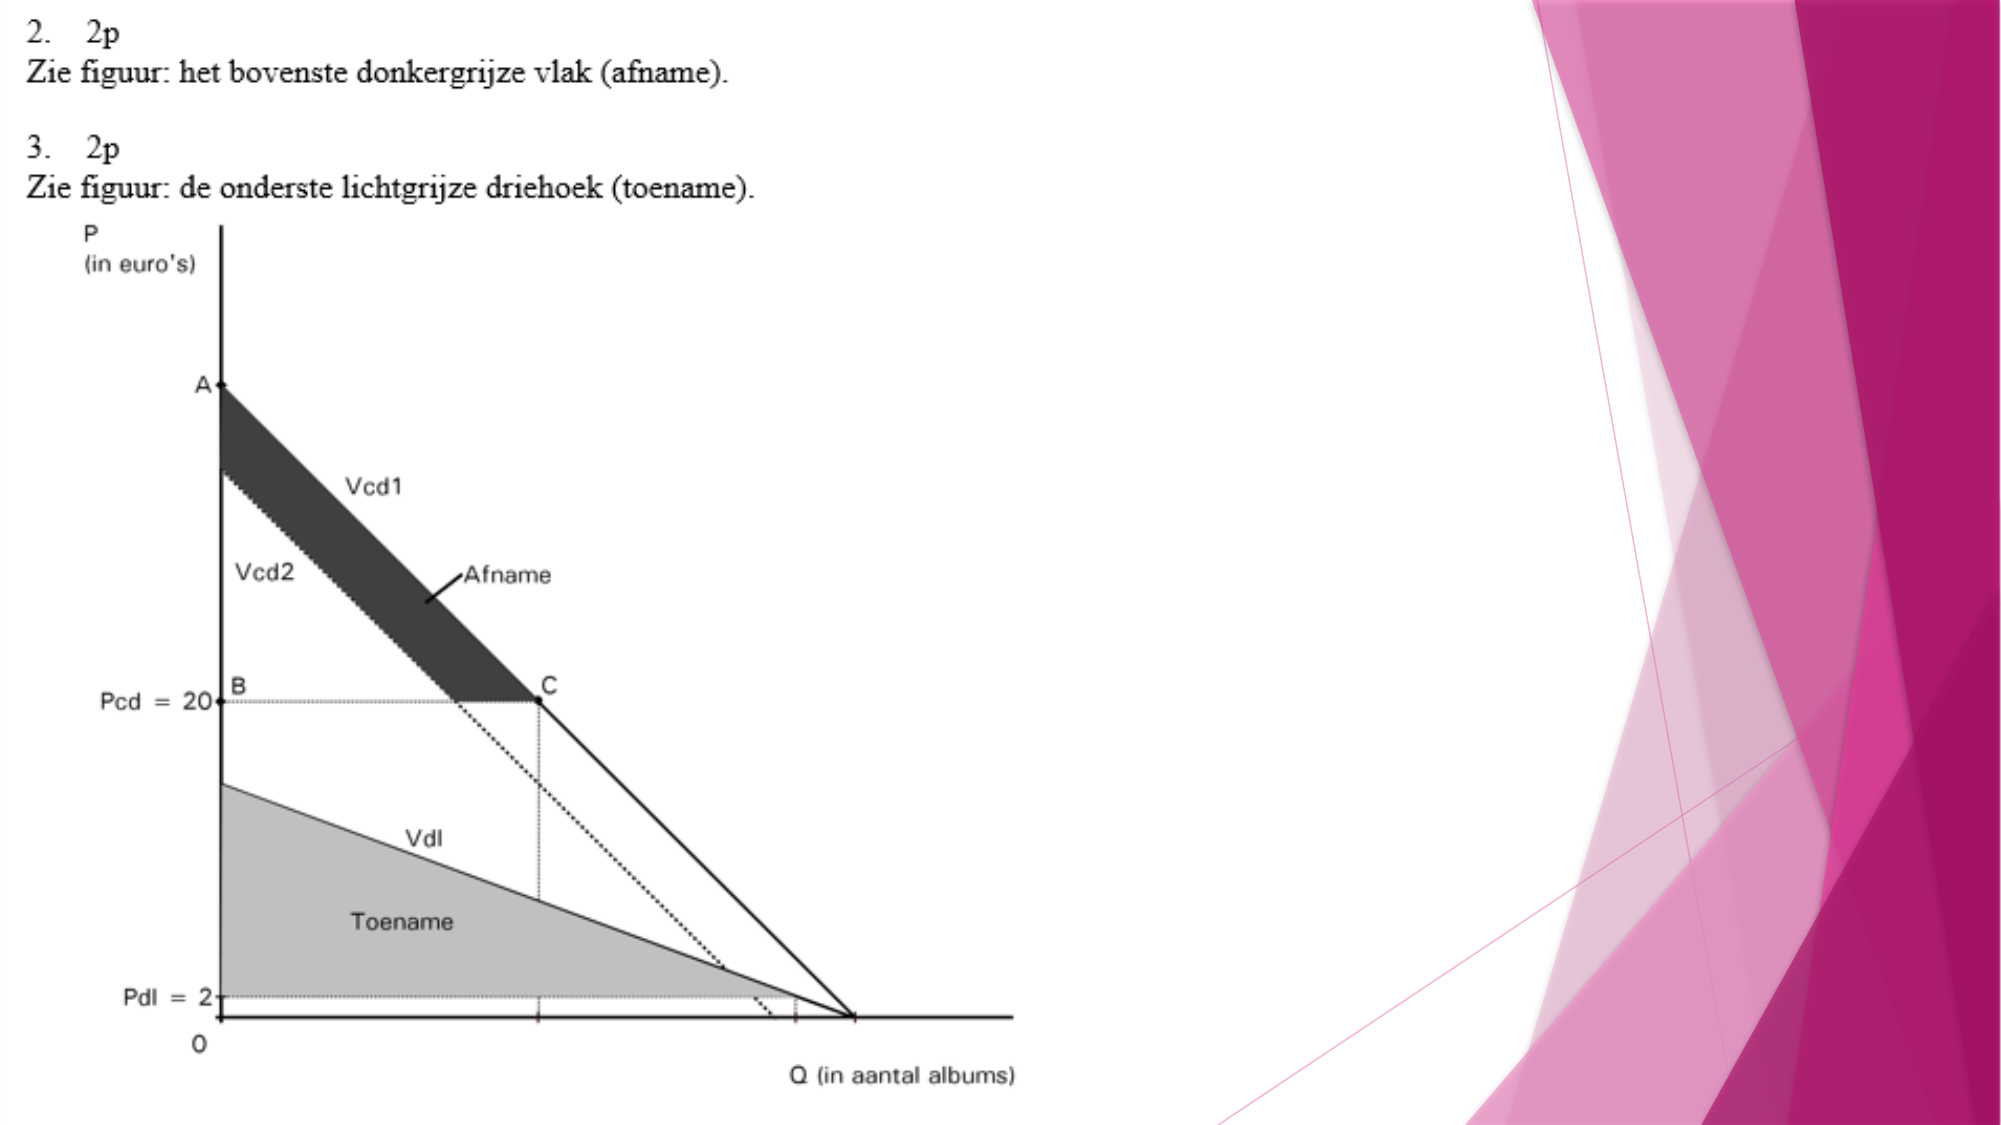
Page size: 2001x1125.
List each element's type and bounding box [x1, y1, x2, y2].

picture [0, 0, 1055, 1125]
